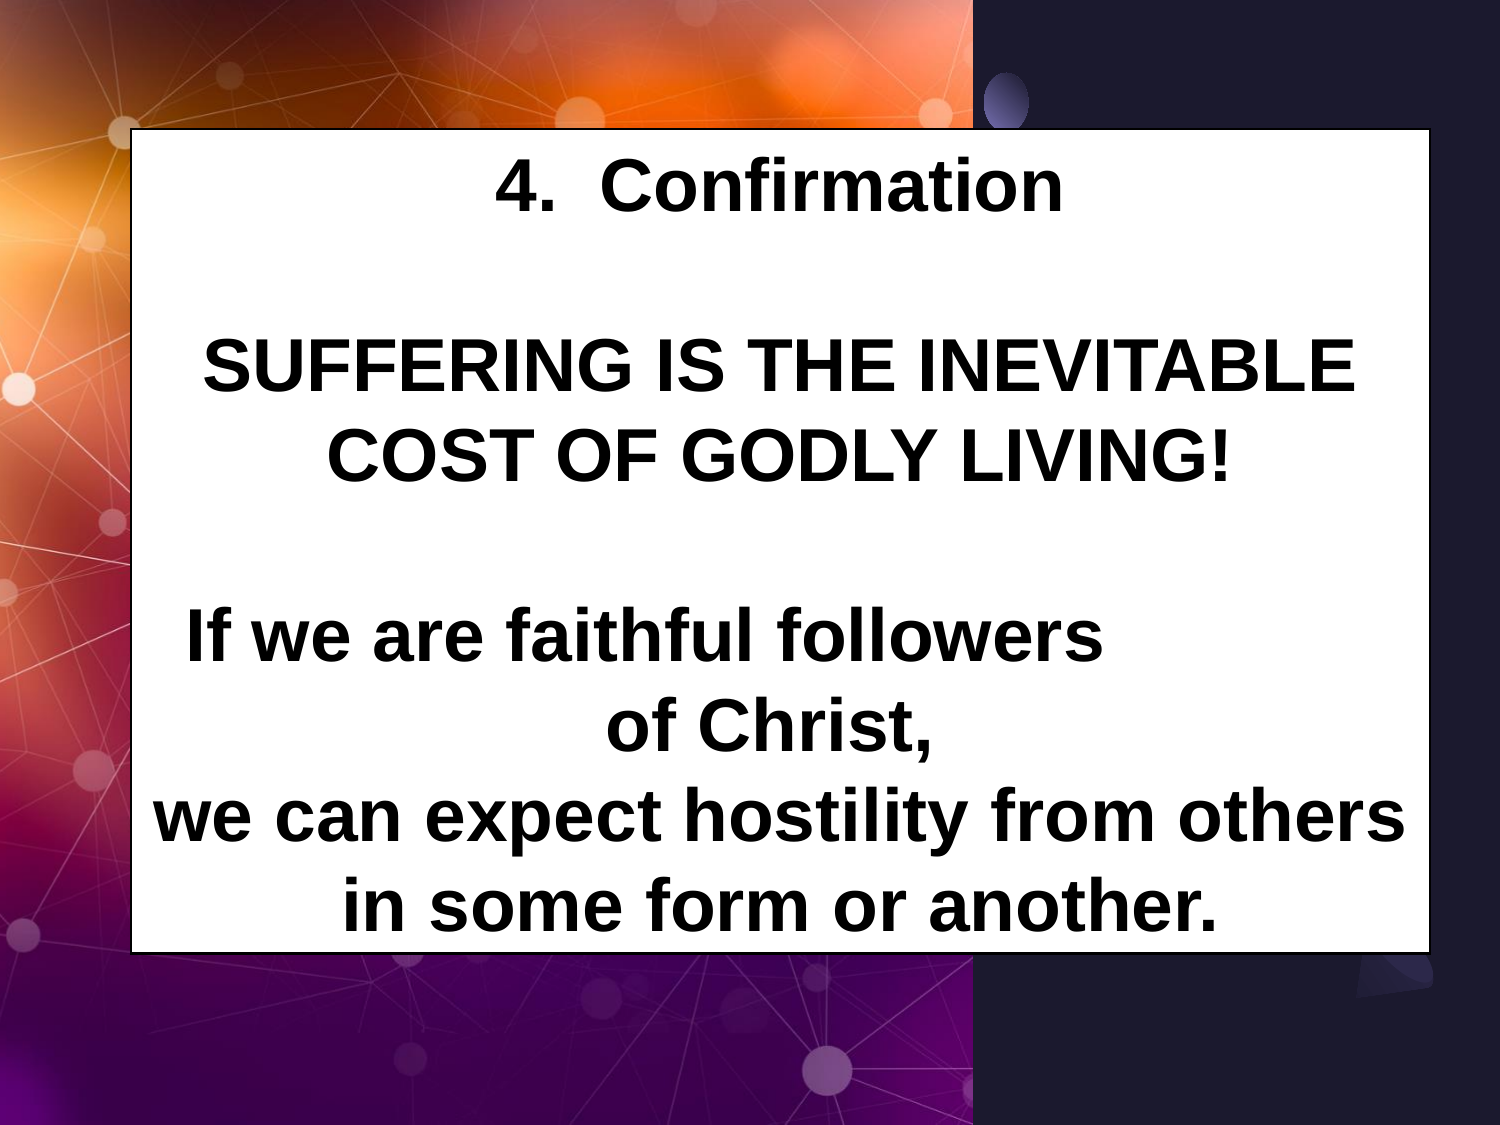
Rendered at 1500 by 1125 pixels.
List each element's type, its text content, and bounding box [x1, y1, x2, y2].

text_box 4. Confirmation SUFFERING IS THE INEVITABLE COST OF GODLY LIVING! If we are faithful followers of Christ, we can expect hostility from others in some form or another. [973, 128, 1431, 955]
picture [0, 0, 973, 1125]
